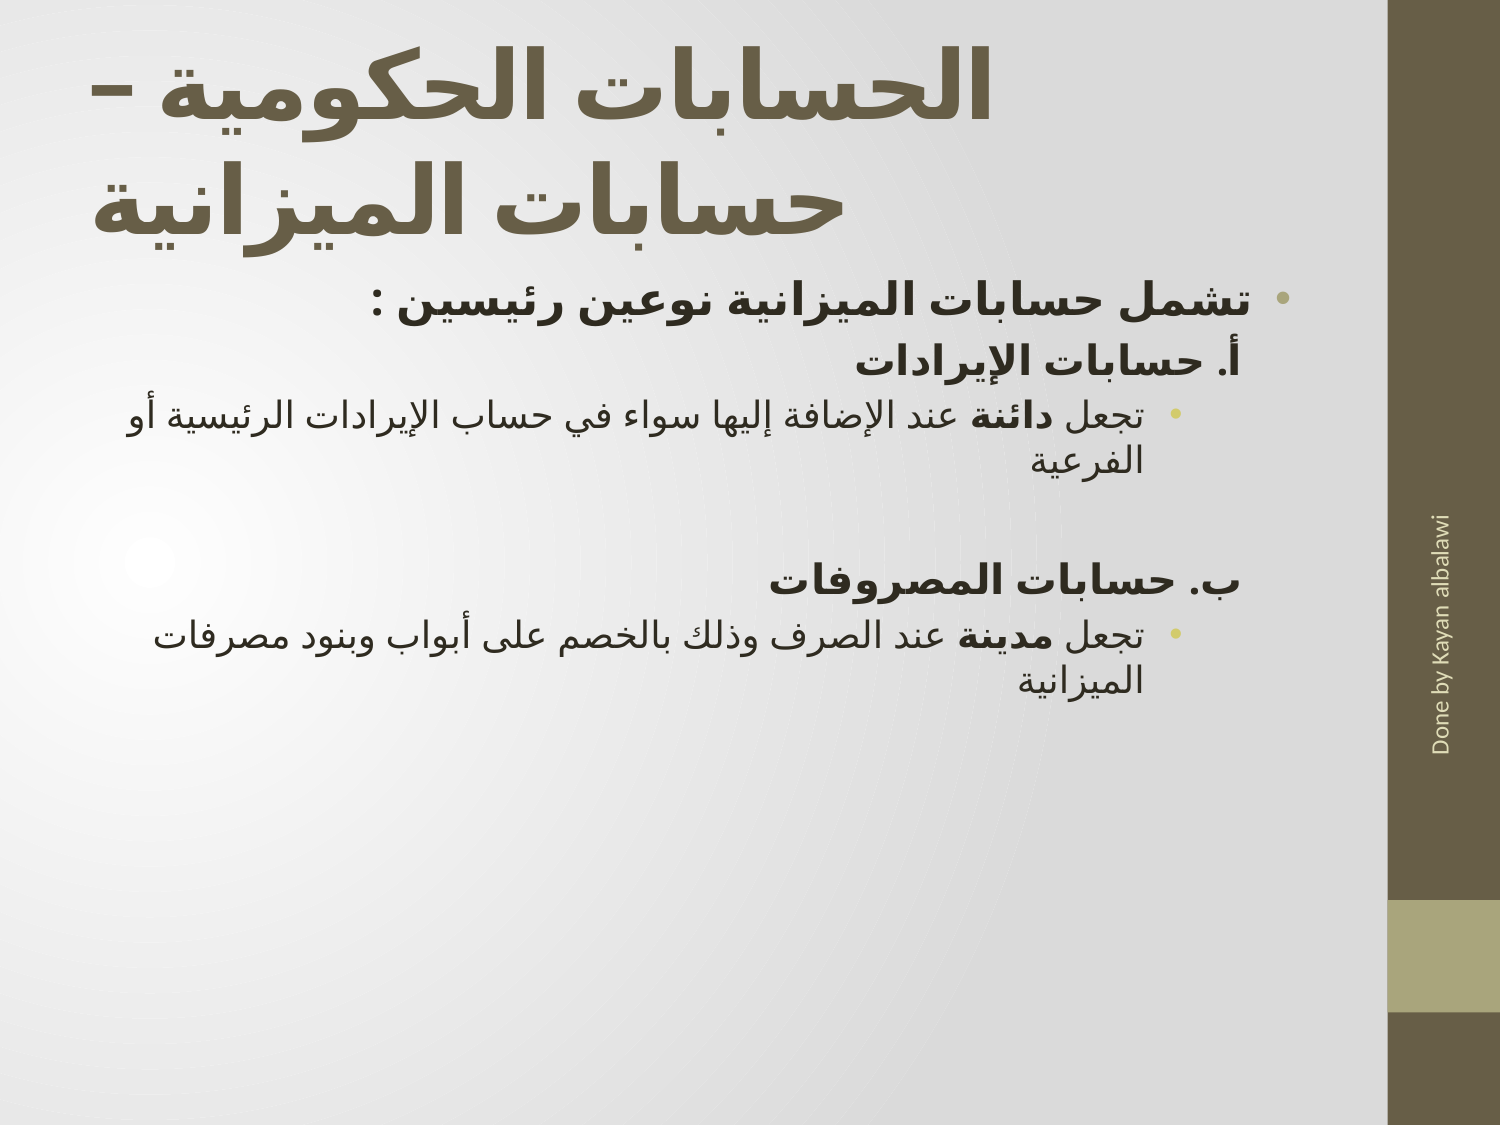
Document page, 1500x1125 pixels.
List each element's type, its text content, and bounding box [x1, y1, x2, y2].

title الحسابات الحكومية – حسابات الميزانية [75, 45, 1325, 233]
list تشمل حسابات الميزانية نوعين رئيسين : أ. حسابات الإيرادات تجعل دائنة عند الإضافة إليها سواء في حساب الإيرادات الرئيسية أو الفرعية ب. حسابات المصروفات تجعل مدينة عند الصرف وذلك بالخصم على أبواب وبنود مصرفات الميزانية [75, 262, 1325, 1050]
footer Done by Kayan albalawi [1408, 500, 1469, 889]
